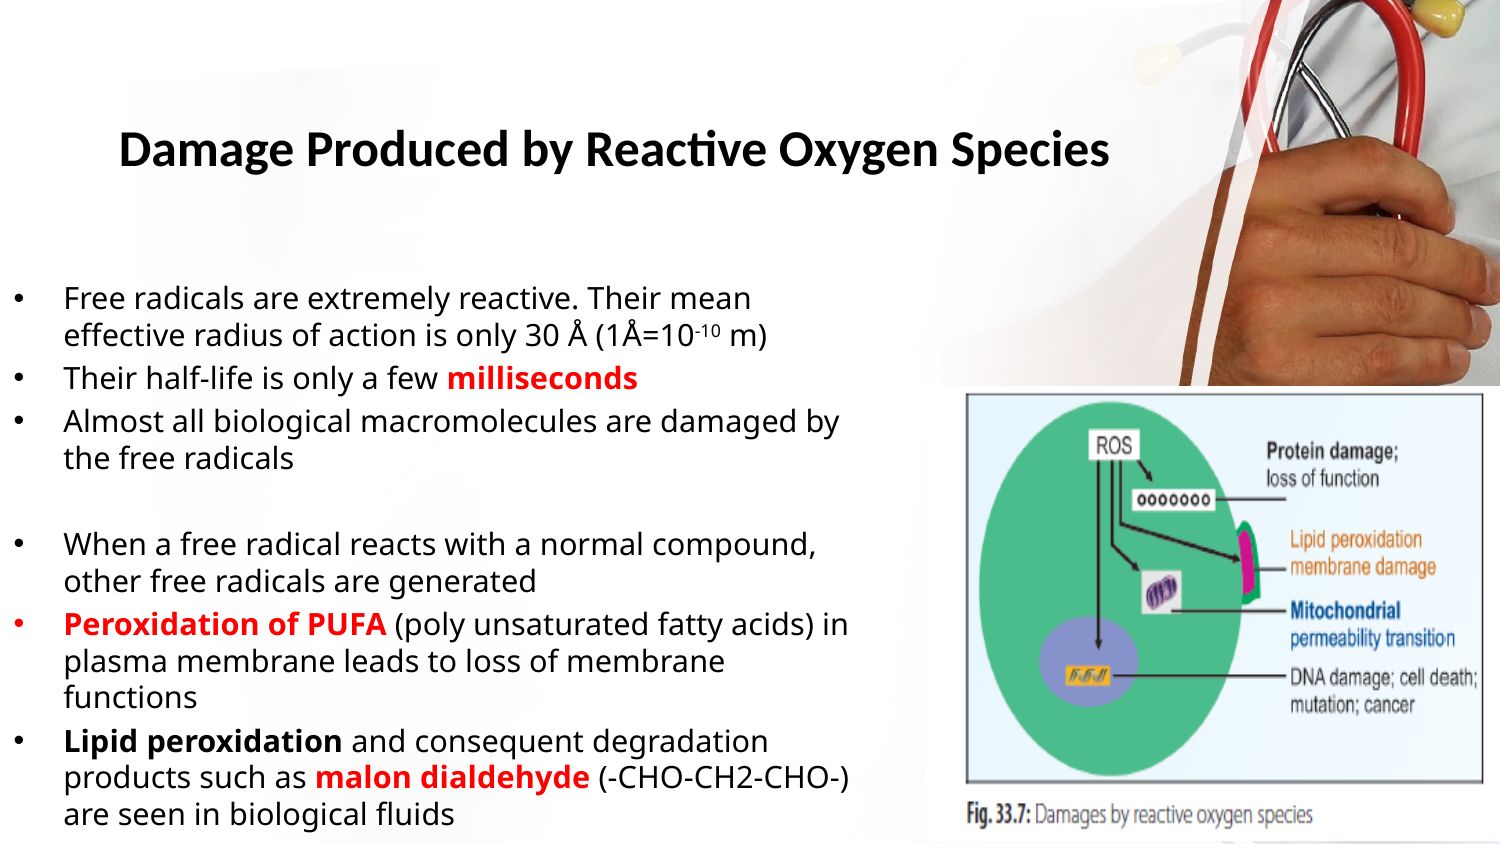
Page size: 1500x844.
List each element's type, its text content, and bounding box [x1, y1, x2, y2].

picture [0, 0, 1500, 844]
title Damage Produced by Reactive Oxygen Species [75, 82, 1155, 208]
list Free radicals are extremely reactive. Their mean effective radius of action is only 30 Å (1Å=10-10 m) Their half-life is only a few milliseconds Almost all biological macromolecules are damaged by the free radicals When a free radical reacts with a normal compound, other free radicals are generated Peroxidation of PUFA (poly unsaturated fatty acids) in plasma membrane leads to loss of membrane functions Lipid peroxidation and consequent degradation products such as malon dialdehyde (-CHO-CH2-CHO-) are seen in biological fluids [0, 271, 876, 844]
